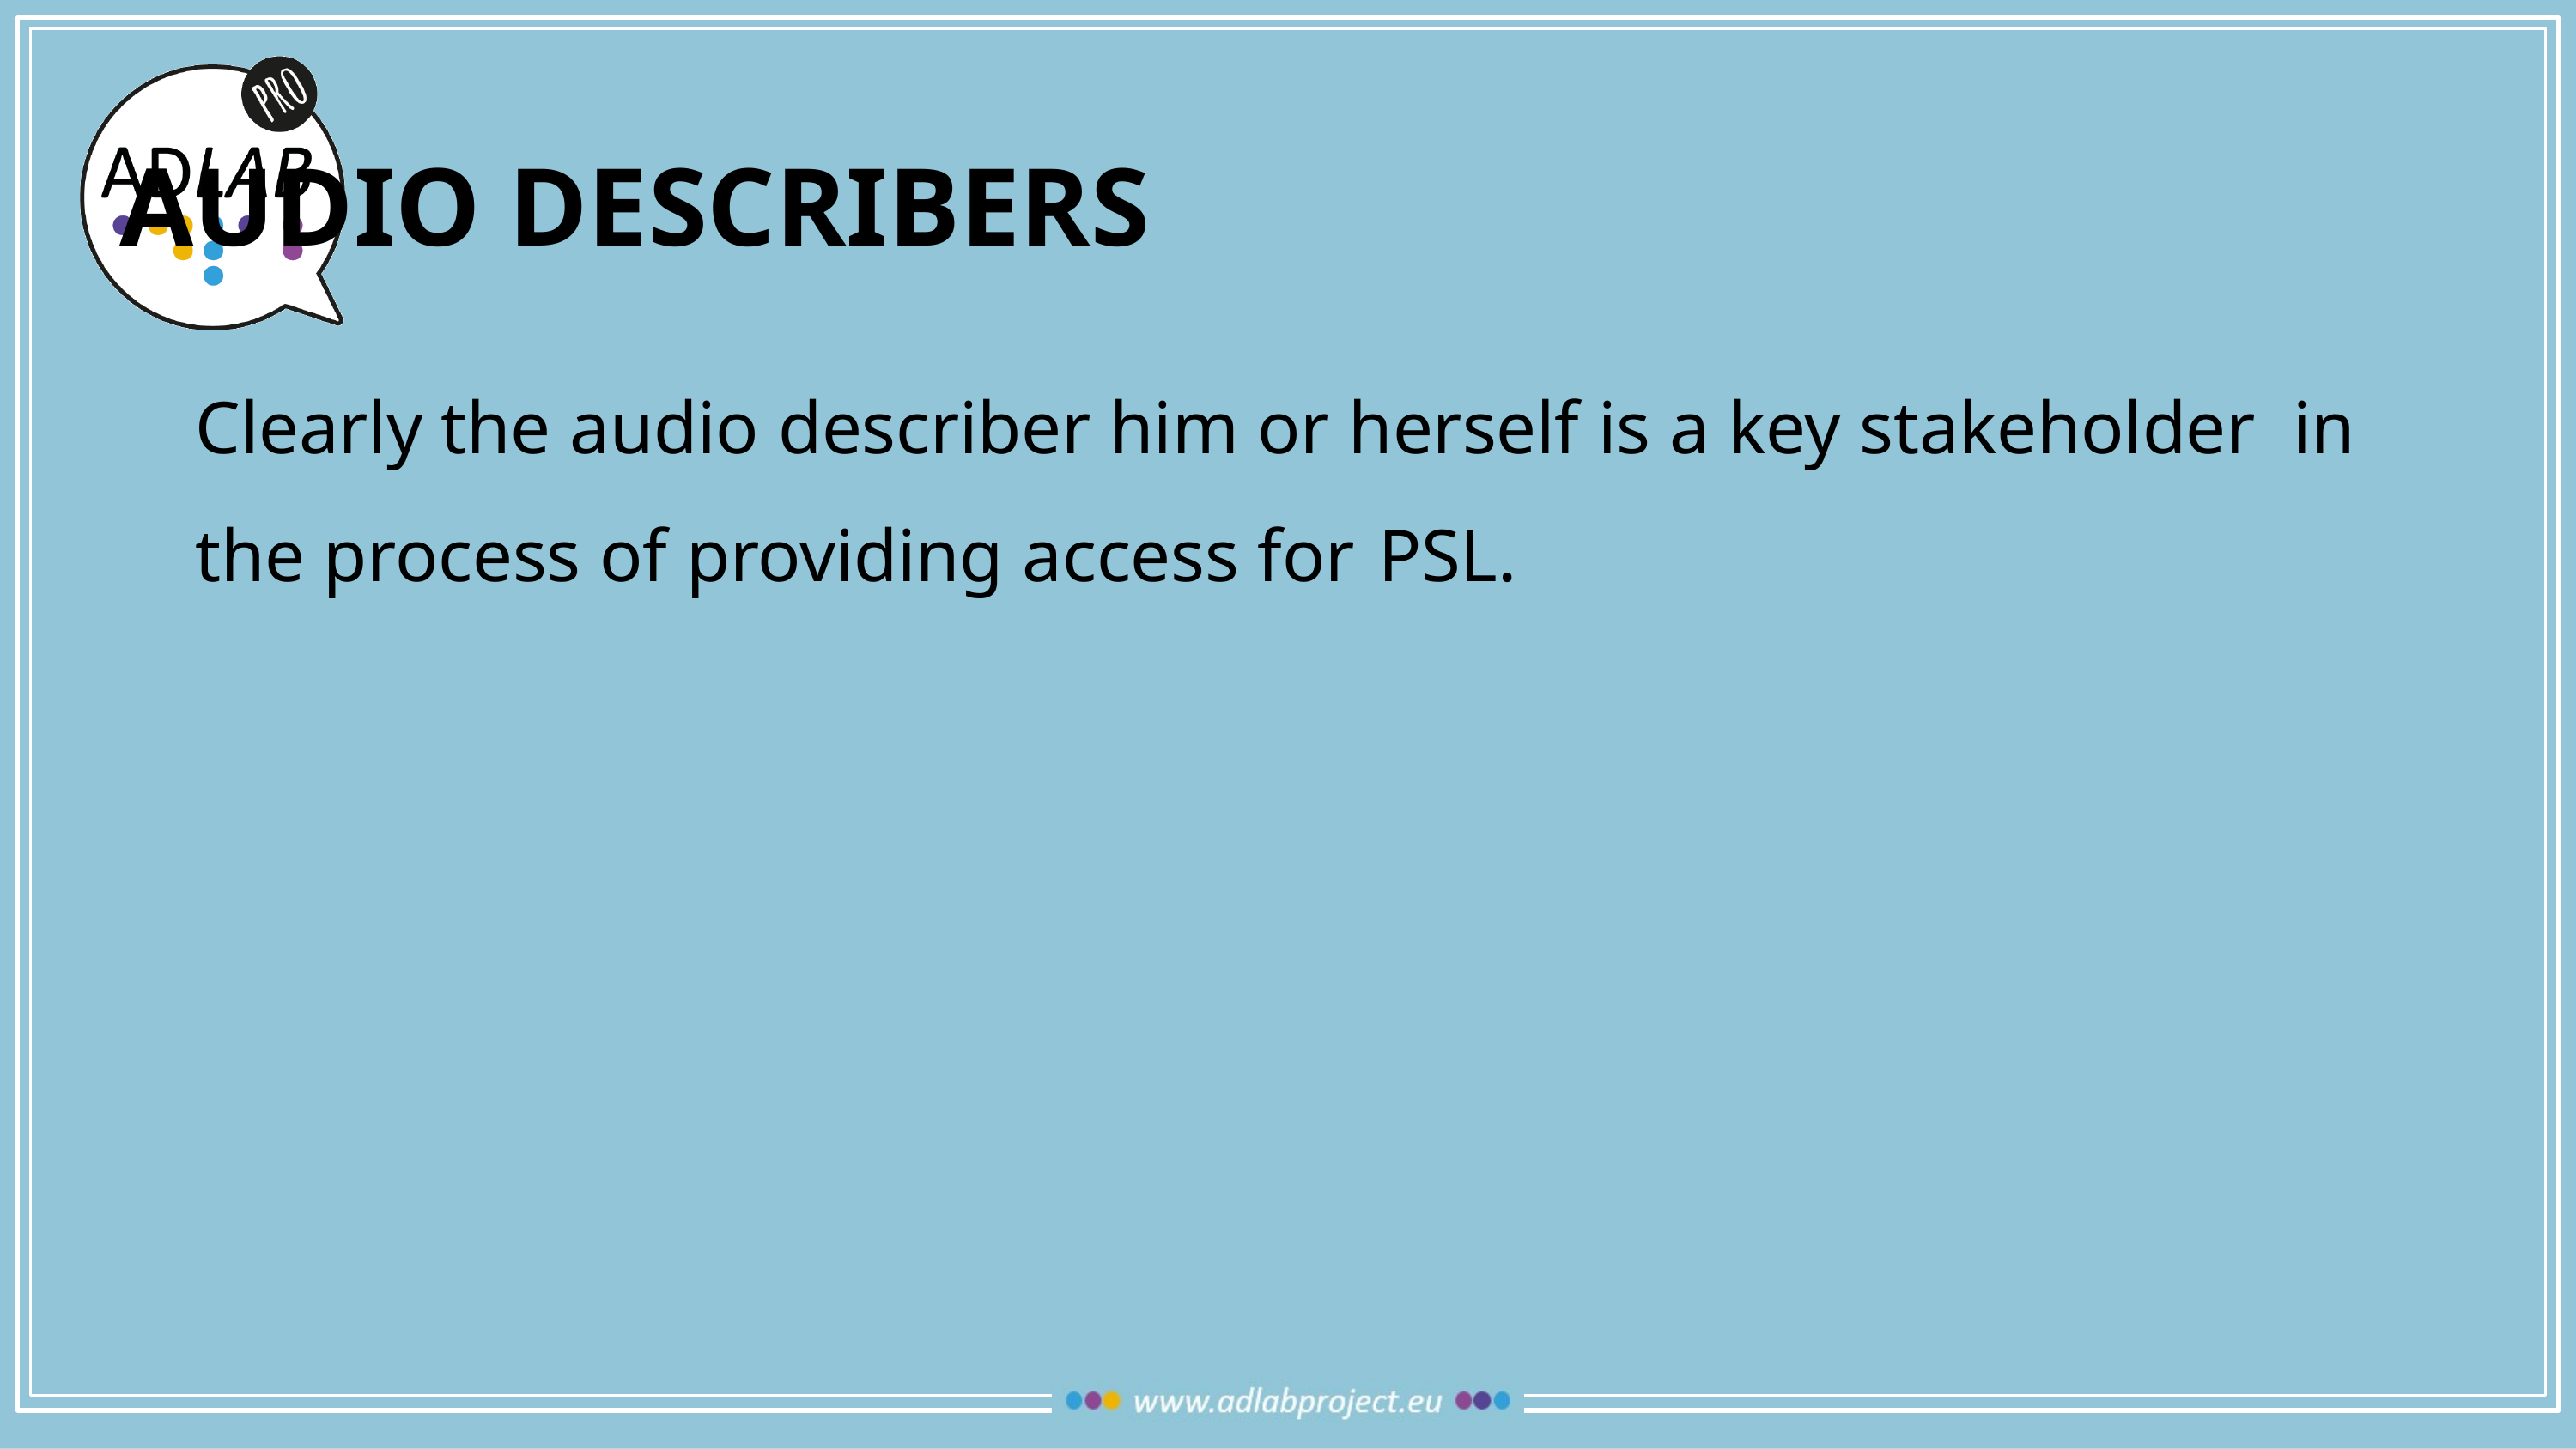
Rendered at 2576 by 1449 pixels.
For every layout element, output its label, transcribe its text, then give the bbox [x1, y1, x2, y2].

picture [72, 49, 353, 330]
picture [1051, 1378, 1524, 1429]
text_box Clearly the audio describer him or herself is a key stakeholder in the process of providing access for PSL. [193, 336, 2438, 597]
title AUDIO DESCRIBERS [119, 136, 2457, 381]
